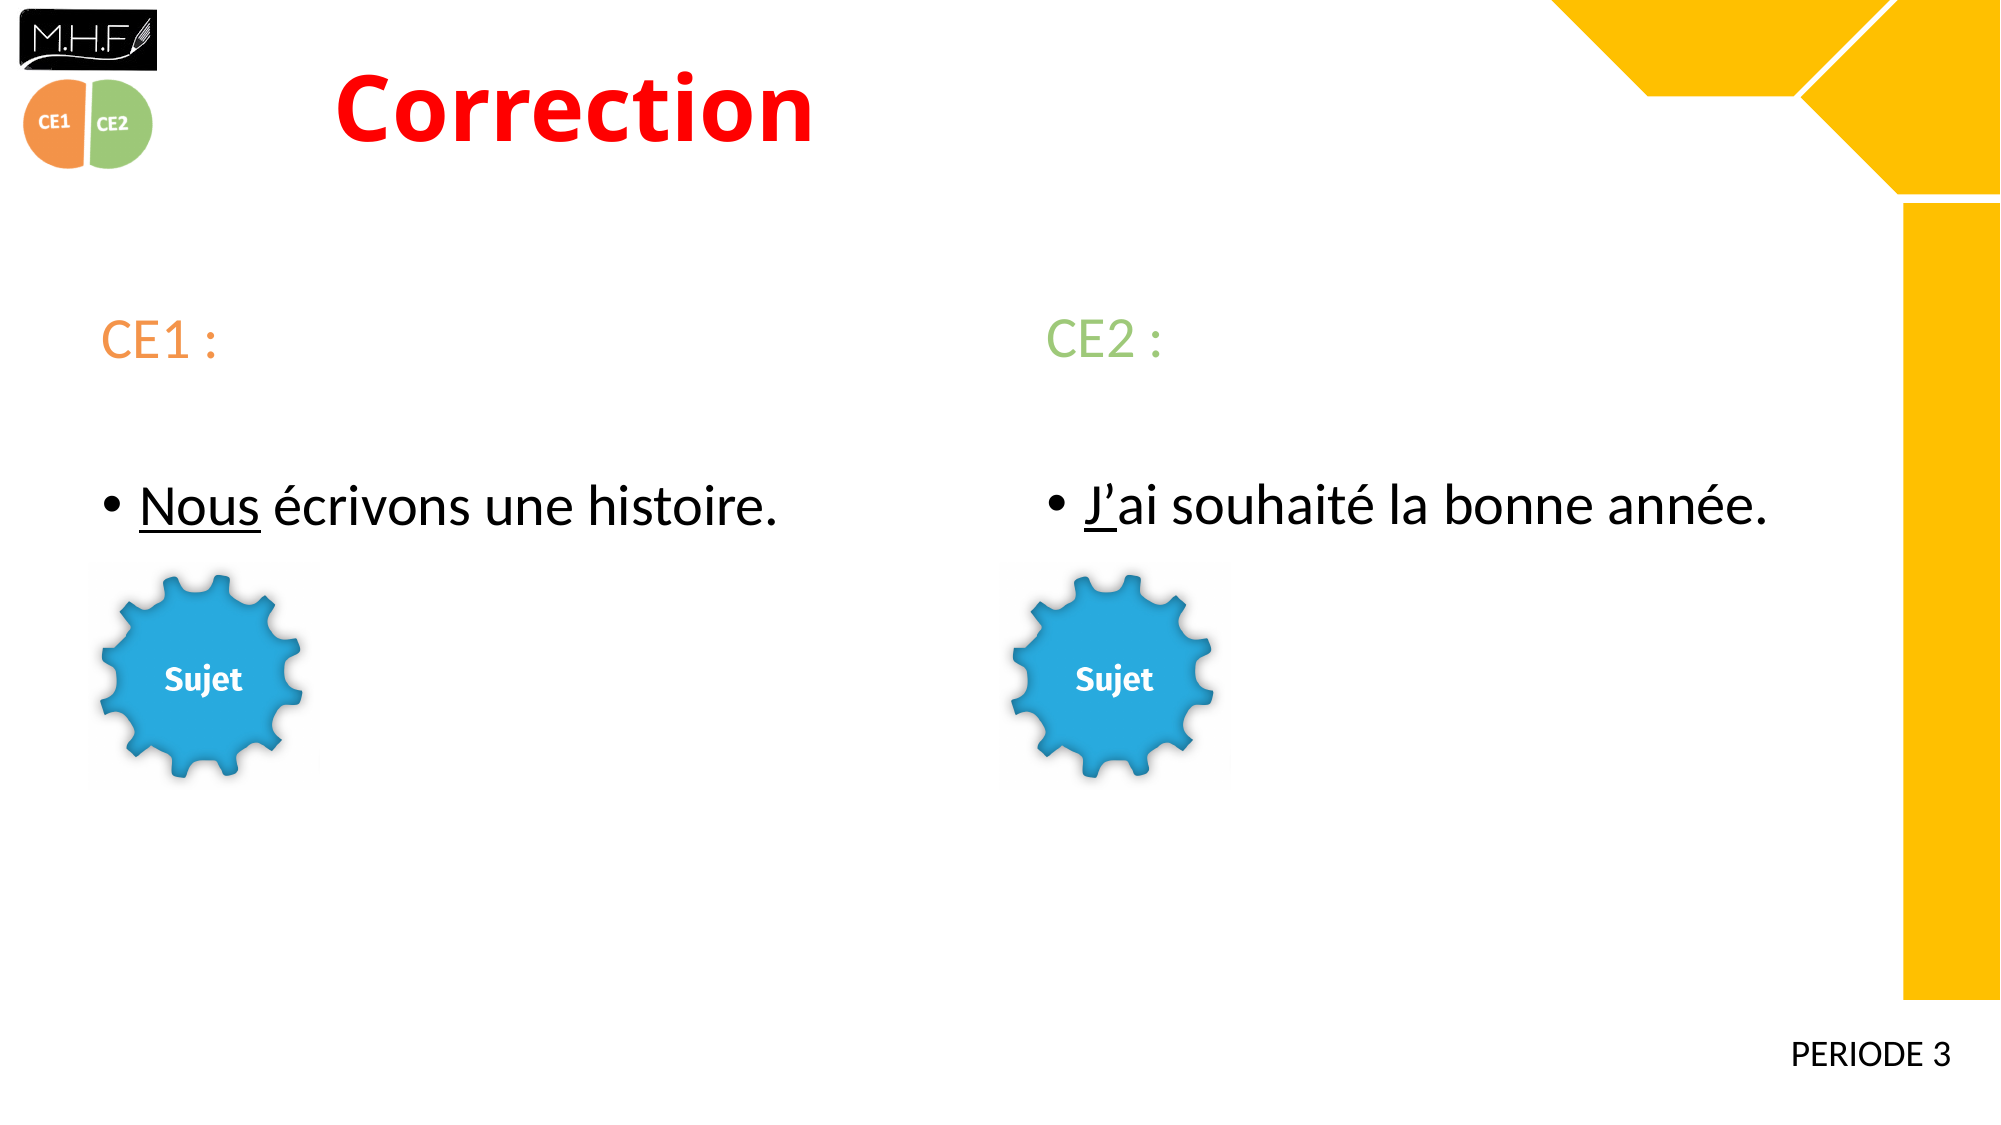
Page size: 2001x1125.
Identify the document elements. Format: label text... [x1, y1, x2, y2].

picture [88, 562, 320, 790]
title Correction [318, 3, 1865, 221]
text_box [1549, 0, 1892, 98]
text_box [1799, 0, 2000, 196]
list CE1 : Nous écrivons une histoire. [86, 300, 909, 1015]
text_box CE2 : J’ai souhaité la bonne année. [1031, 299, 1853, 1014]
picture [999, 562, 1231, 790]
picture [1, 7, 177, 207]
text_box PERIODE 3 [1362, 1021, 1967, 1125]
text_box [1902, 202, 2000, 1001]
